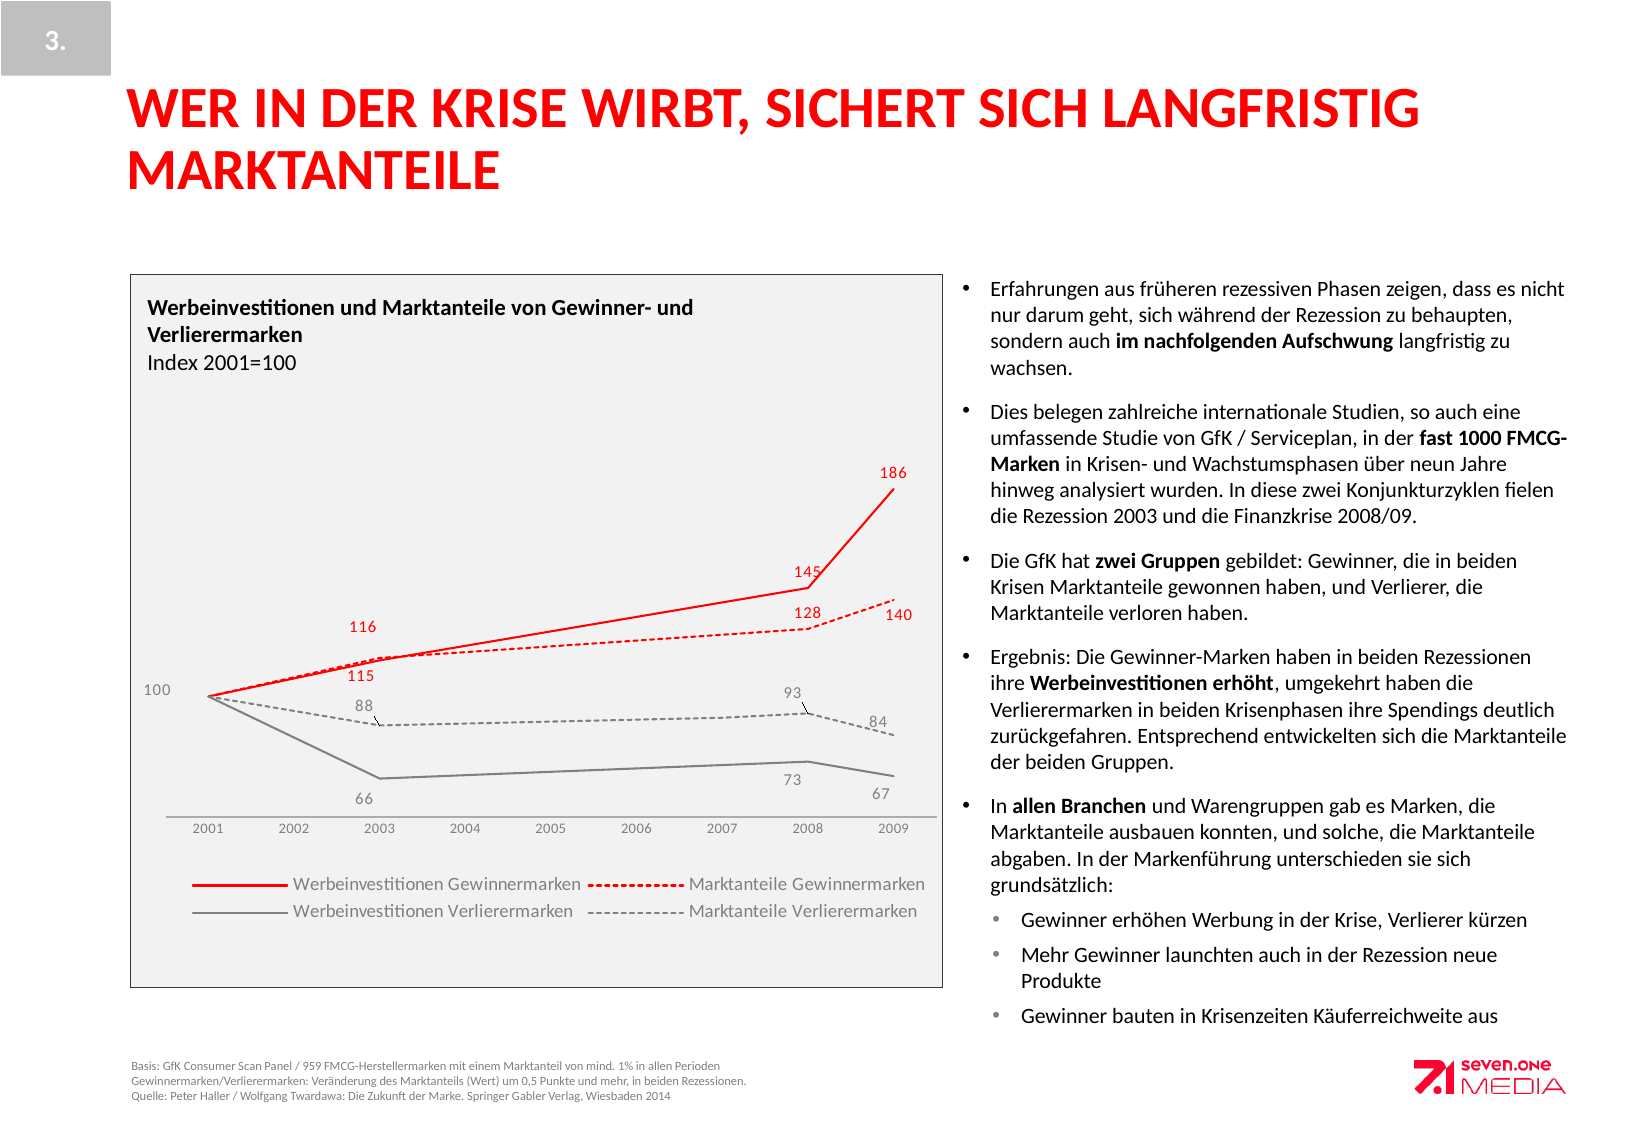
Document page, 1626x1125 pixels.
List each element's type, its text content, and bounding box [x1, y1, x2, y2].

text_box Basis: GfK Consumer Scan Panel / 959 FMCG-Herstellermarken mit einem Marktanteil von mind. 1% in allen Perioden Gewinnermarken/Verlierermarken: Veränderung des Marktanteils (Wert) um 0,5 Punkte und mehr, in beiden Rezessionen. Quelle: Peter Haller / Wolfgang Twardawa: Die Zukunft der Marke. Springer Gabler Verlag, Wiesbaden 2014 [131, 1058, 1514, 1112]
text_box Erfahrungen aus früheren rezessiven Phasen zeigen, dass es nicht nur darum geht, sich während der Rezession zu behaupten, sondern auch im nachfolgenden Aufschwung langfristig zu wachsen. Dies belegen zahlreiche internationale Studien, so auch eine umfassende Studie von GfK / Serviceplan, in der fast 1000 FMCG-Marken in Krisen- und Wachstumsphasen über neun Jahre hinweg analysiert wurden. In diese zwei Konjunkturzyklen fielen die Rezession 2003 und die Finanzkrise 2008/09. Die GfK hat zwei Gruppen gebildet: Gewinner, die in beiden Krisen Marktanteile gewonnen haben, und Verlierer, die Marktanteile verloren haben. Ergebnis: Die Gewinner-Marken haben in beiden Rezessionen ihre Werbeinvestitionen erhöht, umgekehrt haben die Verlierermarken in beiden Krisenphasen ihre Spendings deutlich zurückgefahren. Entsprechend entwickelten sich die Marktanteile der beiden Gruppen. In allen Branchen und Warengruppen gab es Marken, die Marktanteile ausbauen konnten, und solche, die Marktanteile abgaben. In der Markenführung unterschieden sie sich grundsätzlich: Gewinner erhöhen Werbung in der Krise, Verlierer kürzen Mehr Gewinner launchten auch in der Rezession neue Produkte Gewinner bauten in Krisenzeiten Käuferreichweite aus [962, 274, 1584, 1029]
chart [136, 428, 946, 932]
text_box 3. [0, 0, 114, 78]
text_box [129, 274, 944, 989]
text_box Werbeinvestitionen und Marktanteile von Gewinner- und Verlierermarken Index 2001=100 [147, 292, 846, 372]
picture [1514, 1060, 1566, 1094]
title WER IN DER KRISE WIRBT, SICHERT SICH LANGFRISTIG MARKTANTEILE [111, 31, 1601, 249]
